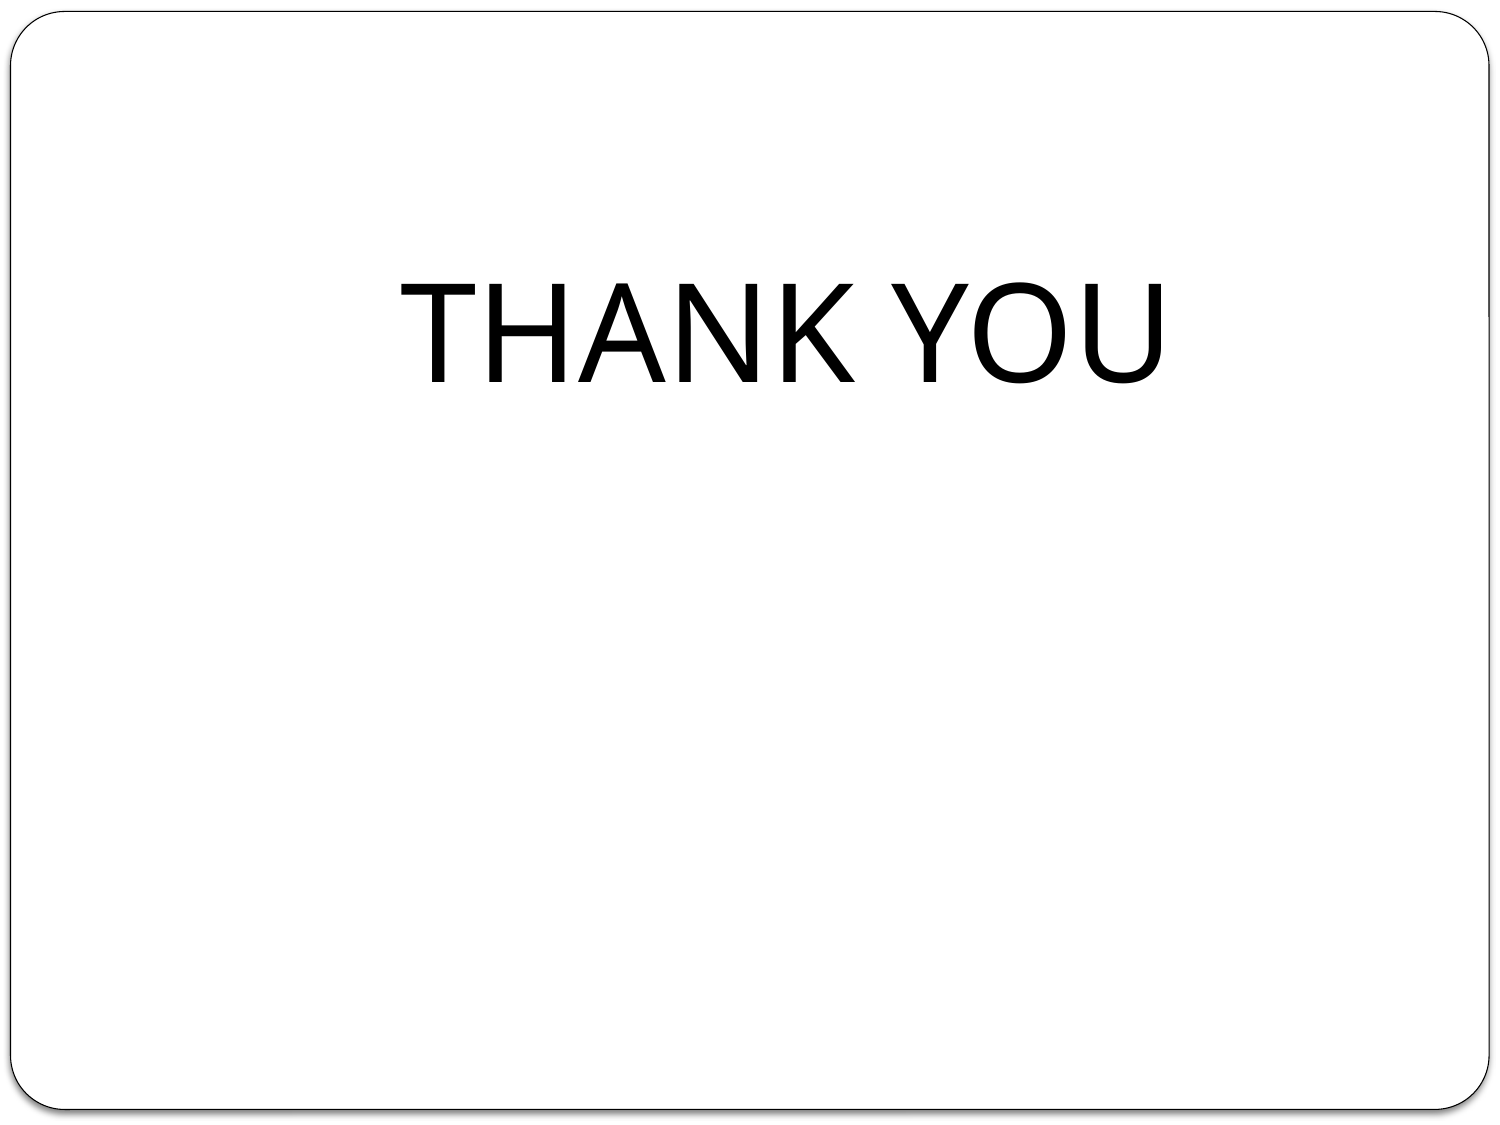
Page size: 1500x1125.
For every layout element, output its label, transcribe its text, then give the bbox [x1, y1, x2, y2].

list THANK YOU [150, 237, 1425, 988]
